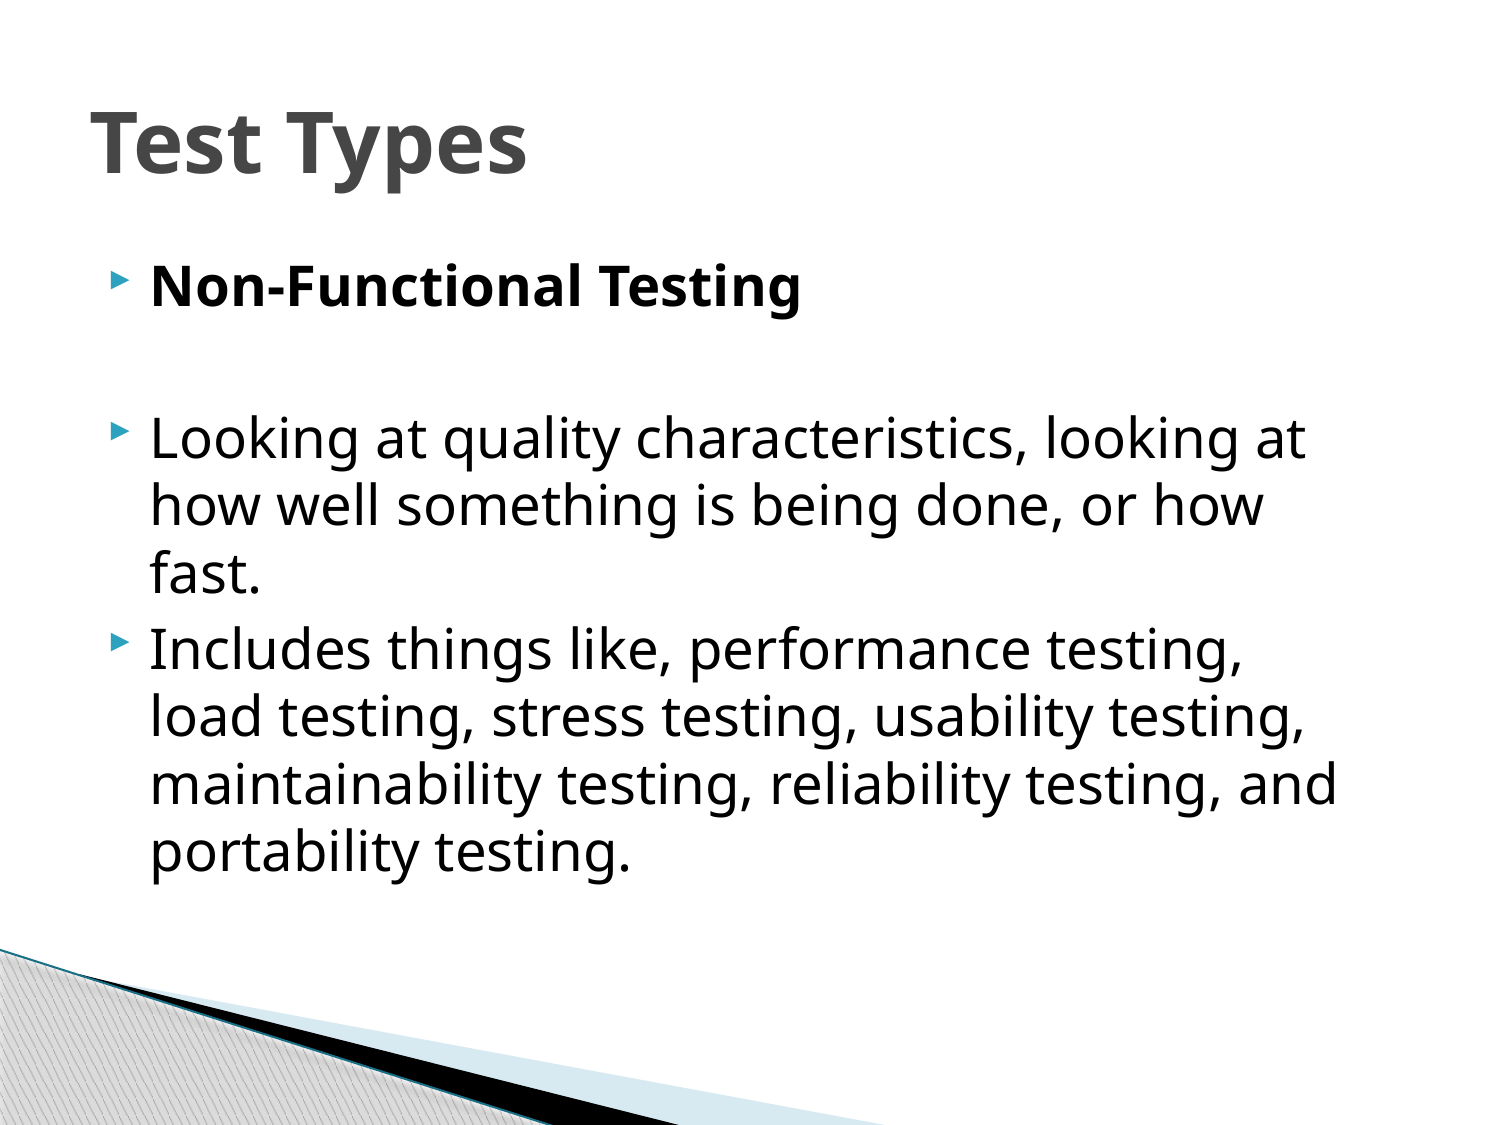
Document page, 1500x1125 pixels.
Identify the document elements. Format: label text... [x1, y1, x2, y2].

title Test Types [75, 45, 1425, 233]
list Non-Functional Testing Looking at quality characteristics, looking at how well something is being done, or how fast. Includes things like, performance testing, load testing, stress testing, usability testing, maintainability testing, reliability testing, and portability testing. [75, 243, 1388, 1012]
